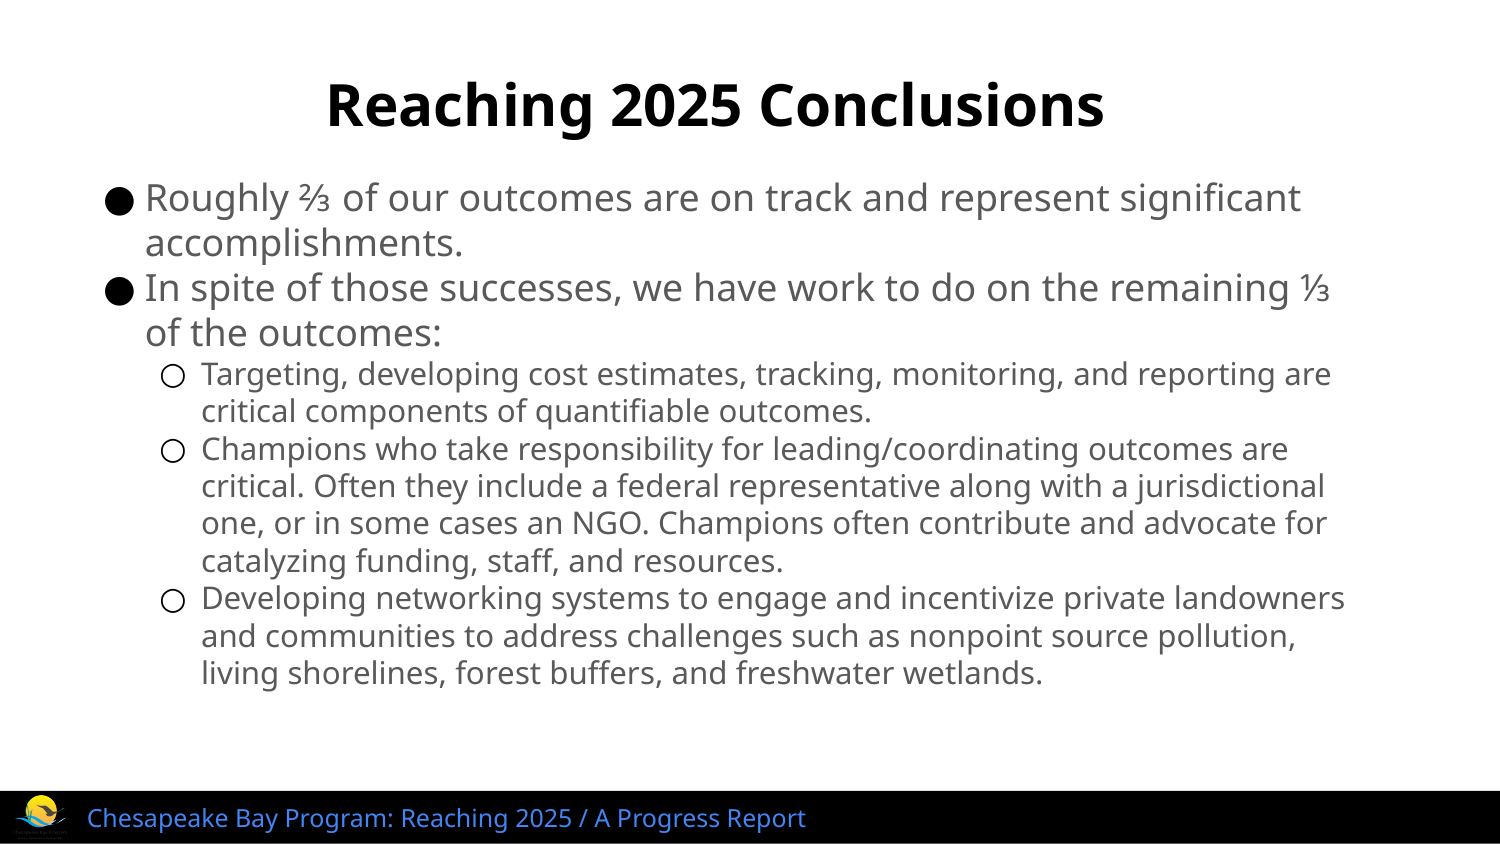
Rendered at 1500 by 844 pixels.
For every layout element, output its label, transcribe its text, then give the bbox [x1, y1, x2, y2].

picture [13, 795, 67, 840]
title Reaching 2025 Conclusions [230, 46, 1201, 168]
list Roughly ⅔ of our outcomes are on track and represent significant accomplishments. In spite of those successes, we have work to do on the remaining ⅓ of the outcomes: Targeting, developing cost estimates, tracking, monitoring, and reporting are critical components of quantifiable outcomes. Champions who take responsibility for leading/coordinating outcomes are critical. Often they include a federal representative along with a jurisdictional one, or in some cases an NGO. Champions often contribute and advocate for catalyzing funding, staff, and resources. Developing networking systems to engage and incentivize private landowners and communities to address challenges such as nonpoint source pollution, living shorelines, forest buffers, and freshwater wetlands. [77, 168, 1371, 699]
